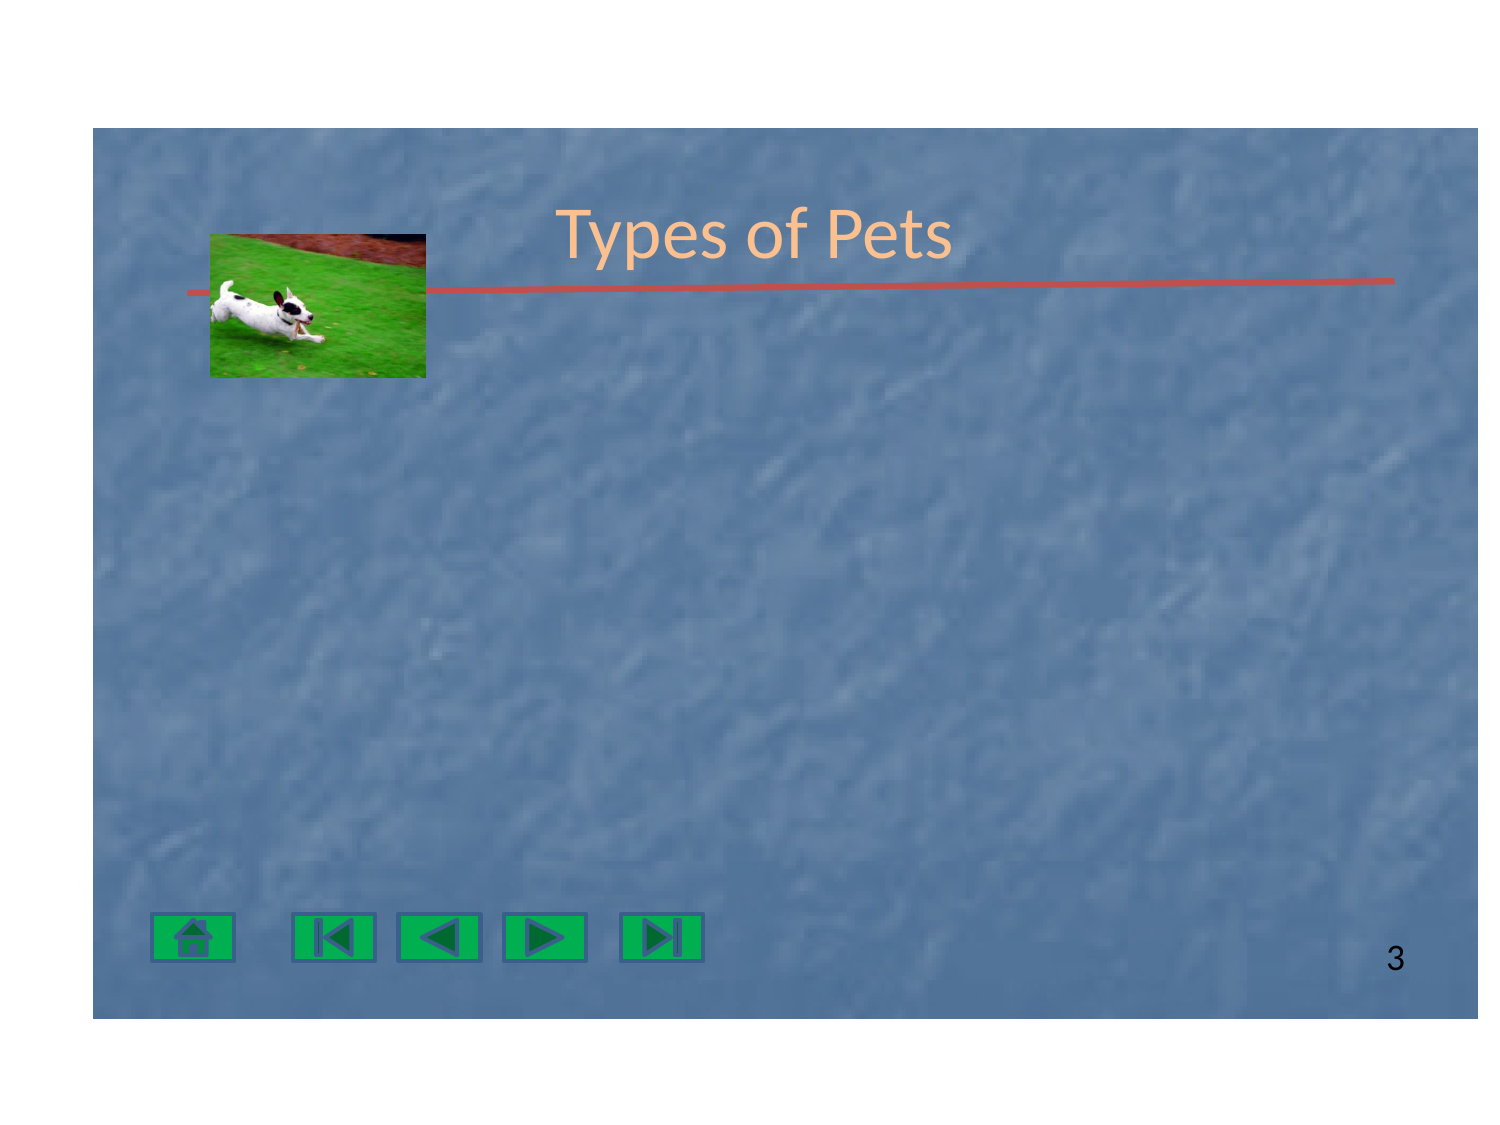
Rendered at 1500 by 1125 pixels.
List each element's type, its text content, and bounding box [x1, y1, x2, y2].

text_box 3 [1371, 925, 1421, 986]
picture [93, 128, 1478, 1019]
